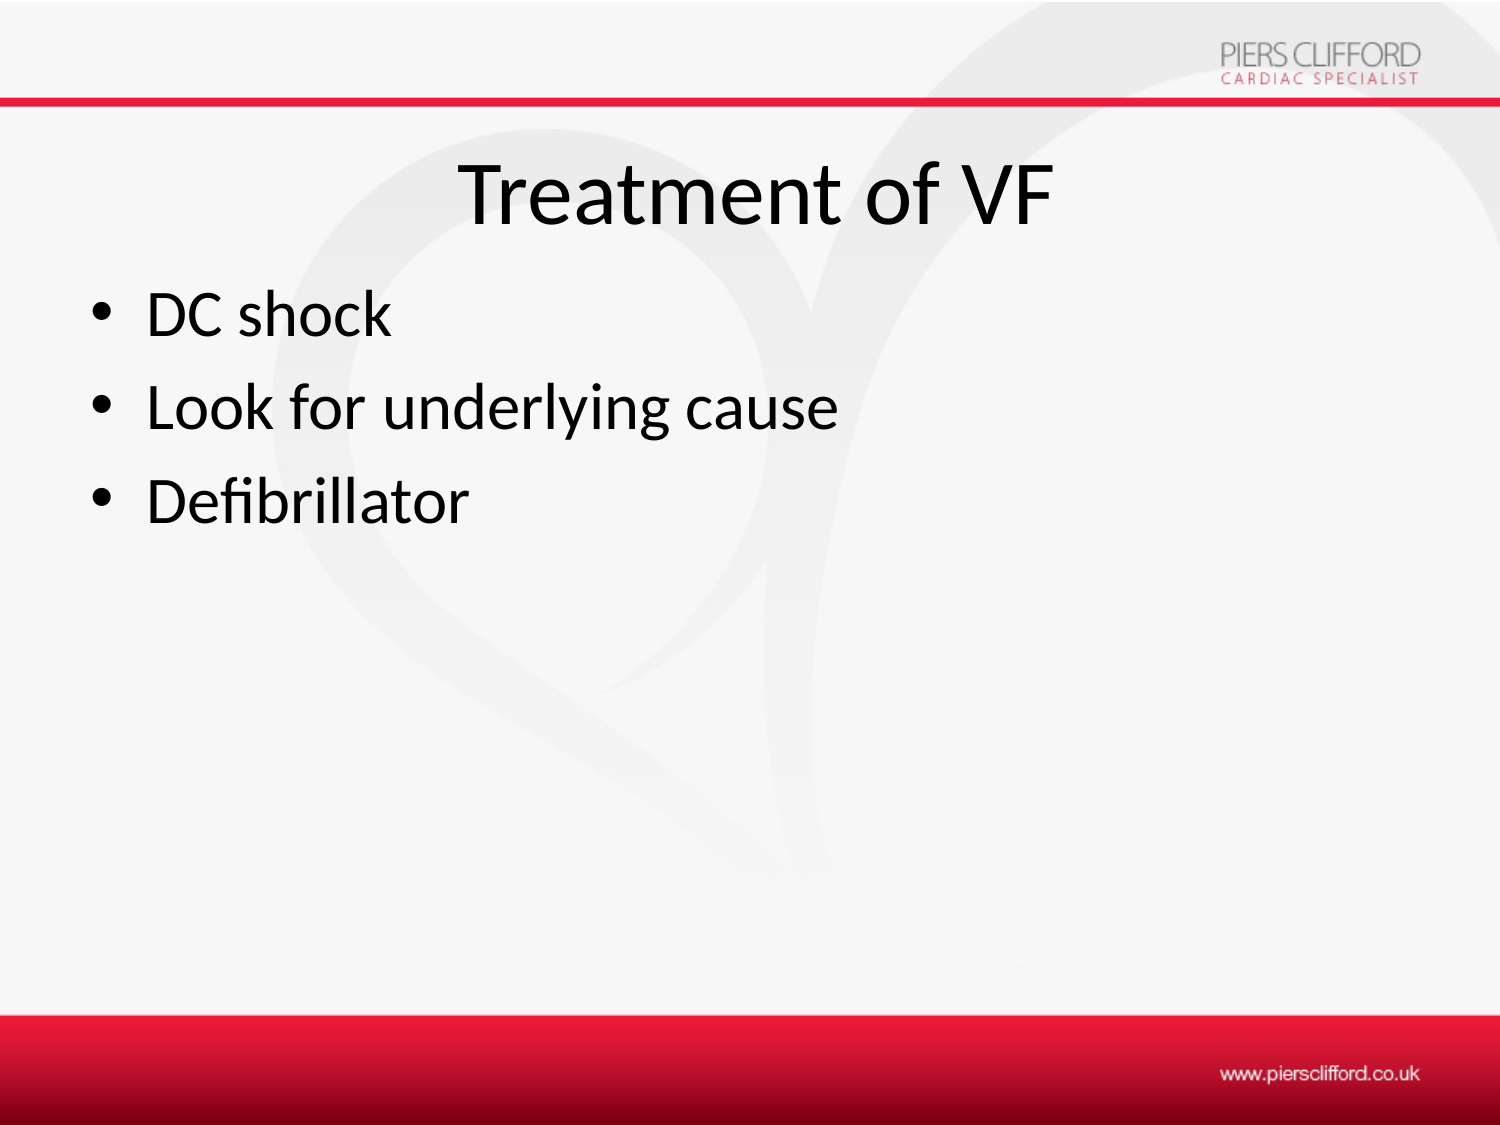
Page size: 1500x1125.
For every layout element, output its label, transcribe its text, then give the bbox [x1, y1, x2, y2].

list DC shock Look for underlying cause Defibrillator [74, 262, 1426, 1006]
picture [0, 2, 1500, 1125]
title Treatment of VF [81, 93, 1433, 282]
